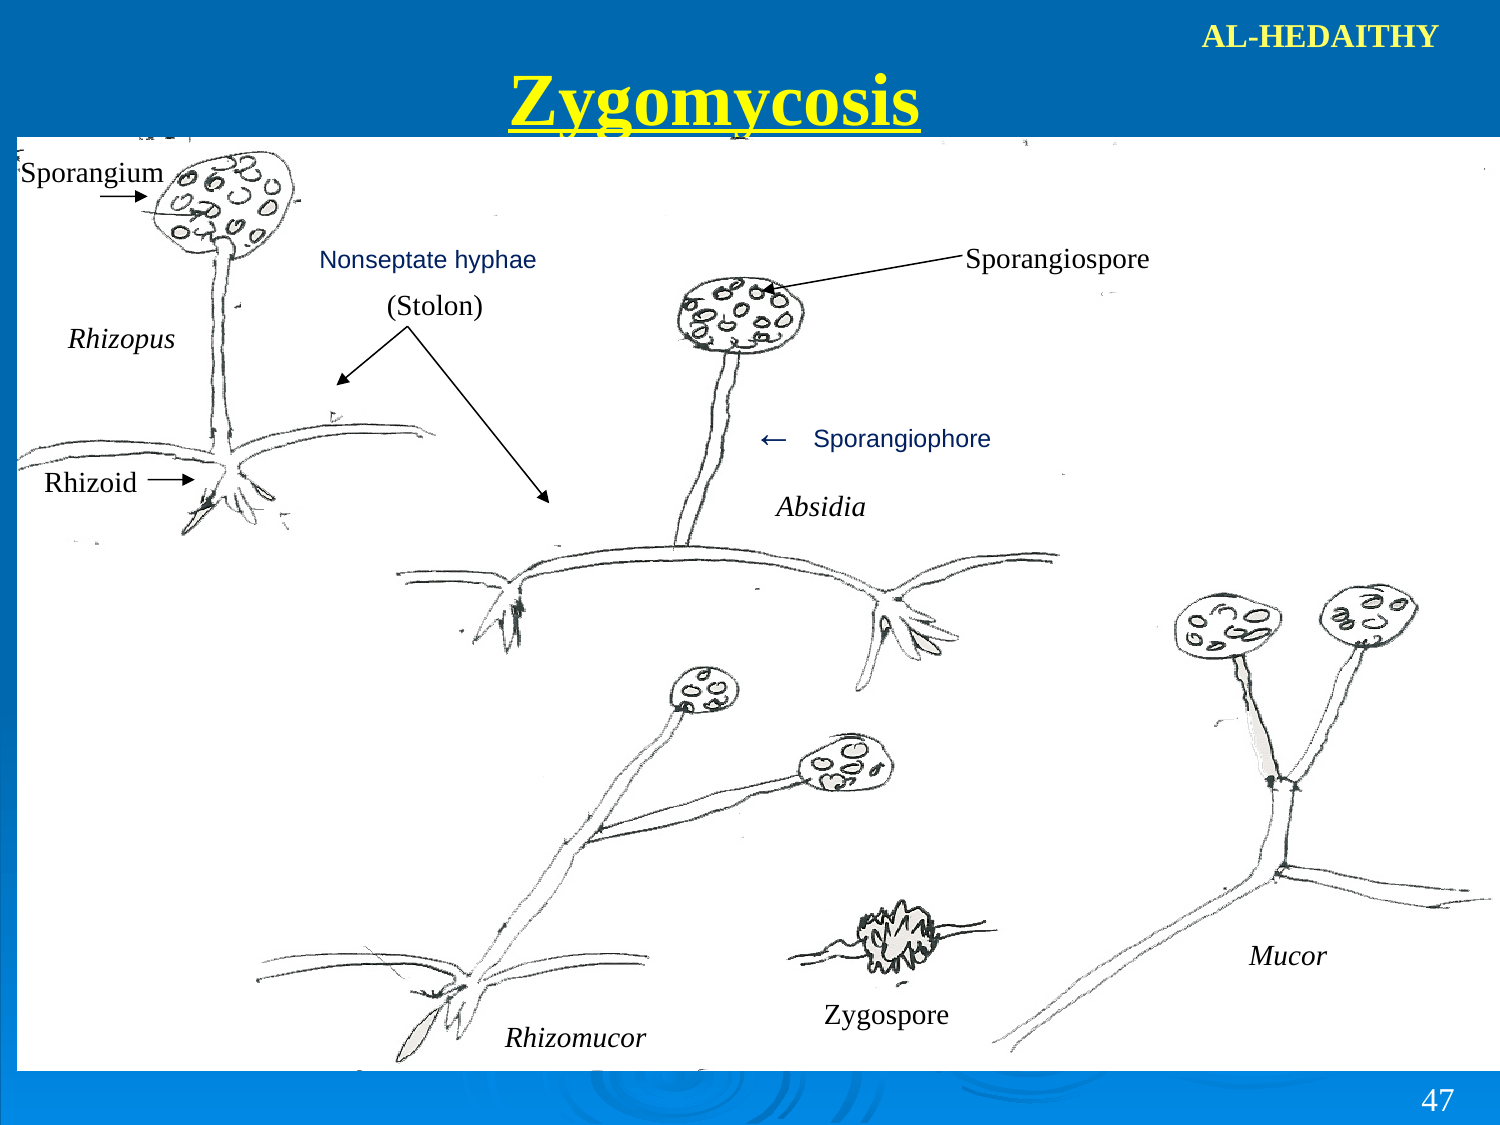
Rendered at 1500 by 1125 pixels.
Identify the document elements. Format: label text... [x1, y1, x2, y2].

text_box AL-HEDAITHY [1186, 7, 1471, 62]
text_box Sporangium [5, 146, 12, 196]
text_box 47 [1370, 1080, 1500, 1125]
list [17, 136, 1500, 1071]
text_box Zygomycosis [419, 42, 1010, 135]
